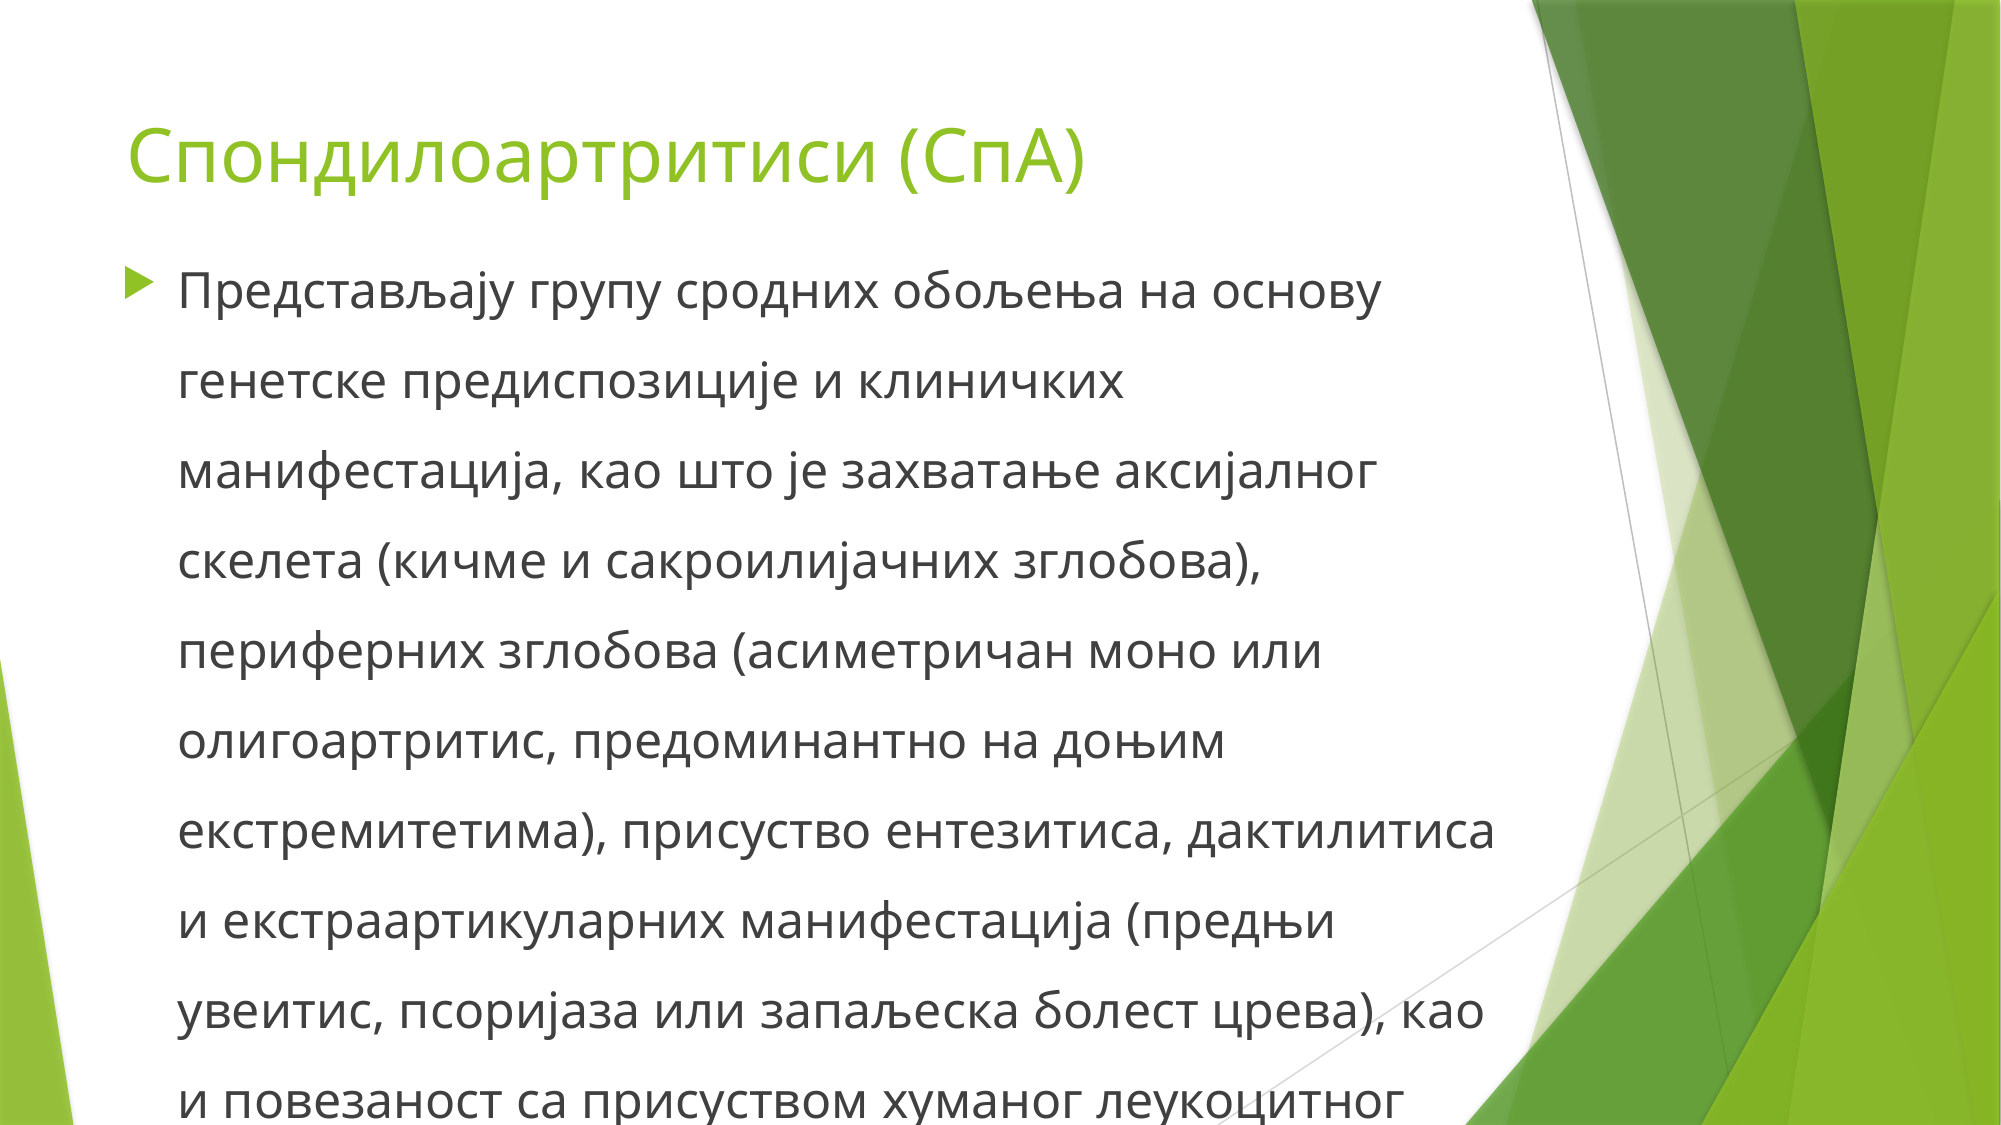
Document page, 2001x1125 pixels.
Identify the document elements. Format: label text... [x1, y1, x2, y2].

title Спондилоартритиси (СпА) [111, 99, 1522, 317]
list Представљају групу сродних обољења на основу генетске предиспозиције и клиничких манифестација, као што је захватање аксијалног скелета (кичме и сакроилијачних зглобова), периферних зглобова (асиметричан моно или олигоартритис, предоминантно на доњим екстремитетима), присуство ентезитиса, дактилитиса и екстраартикуларних манифестација (предњи увеитис, псоријаза или запаљеска болест црева), као и повезаност са присуством хуманог леукоцитног антигена (ХЛА)-Б27. [106, 220, 1517, 1046]
